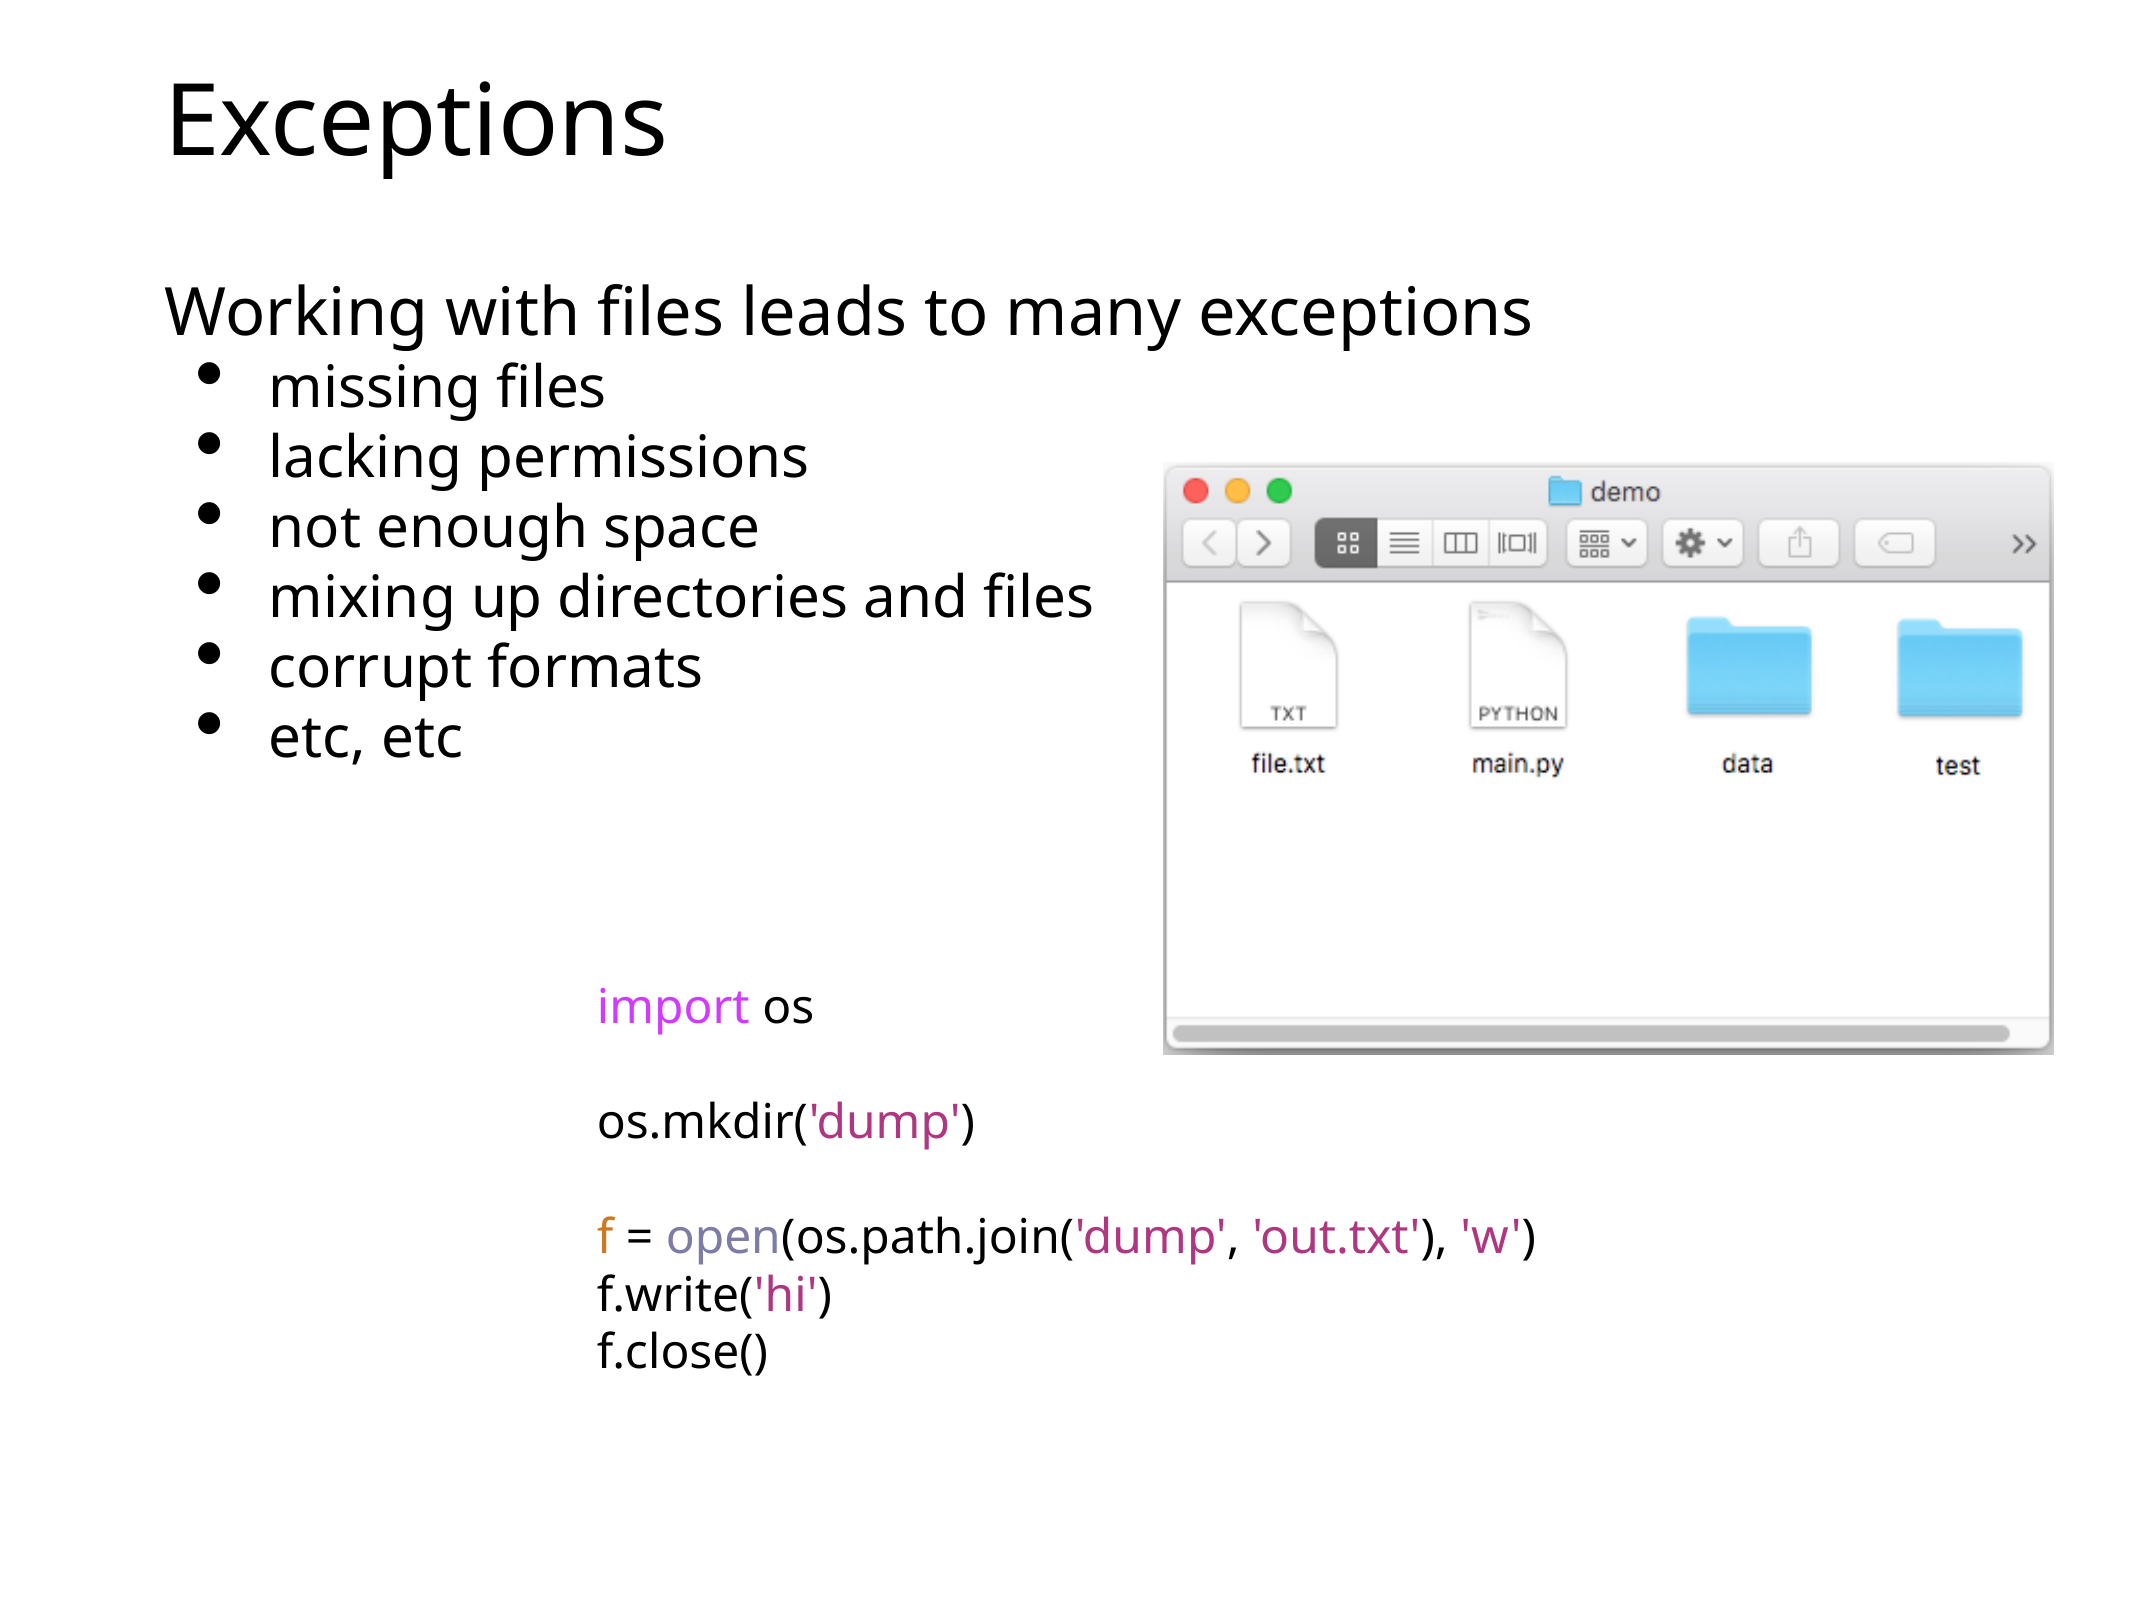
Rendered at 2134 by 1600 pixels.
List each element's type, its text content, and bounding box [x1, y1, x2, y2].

picture [1163, 462, 2054, 1055]
title Exceptions [155, 41, 1978, 191]
text_box import os os.mkdir('dump') f = open(os.path.join('dump', 'out.txt'), 'w') f.write('hi') f.close() [588, 967, 1545, 1387]
list Working with files leads to many exceptions missing files lacking permissions not enough space mixing up directories and files corrupt formats etc, etc [155, 259, 1978, 801]
